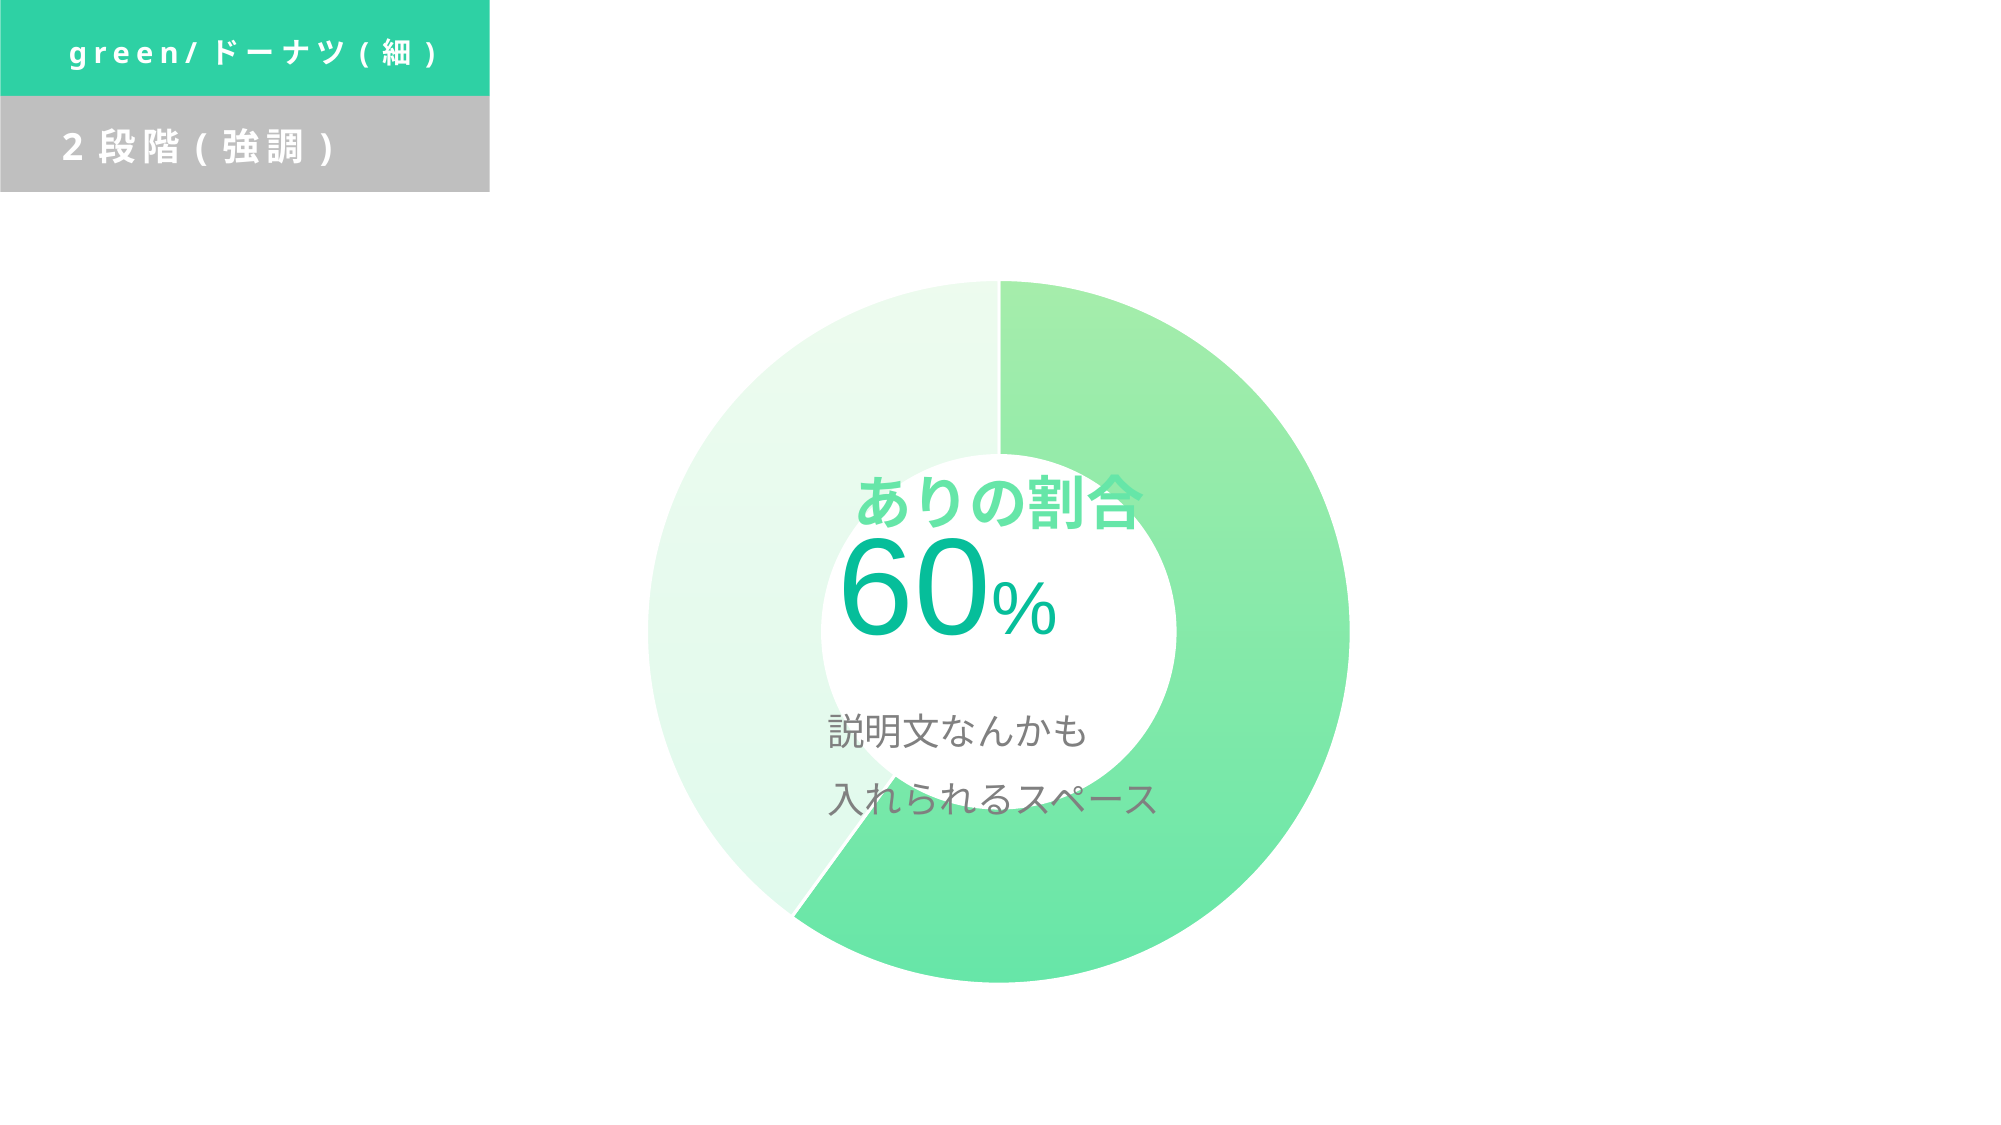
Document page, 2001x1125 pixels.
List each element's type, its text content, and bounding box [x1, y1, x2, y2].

text_box [0, 95, 491, 193]
text_box green/ドーナツ(細) [54, 26, 451, 77]
text_box 2段階(強調) [47, 115, 347, 176]
chart [333, 175, 1667, 1065]
text_box [0, 0, 491, 95]
